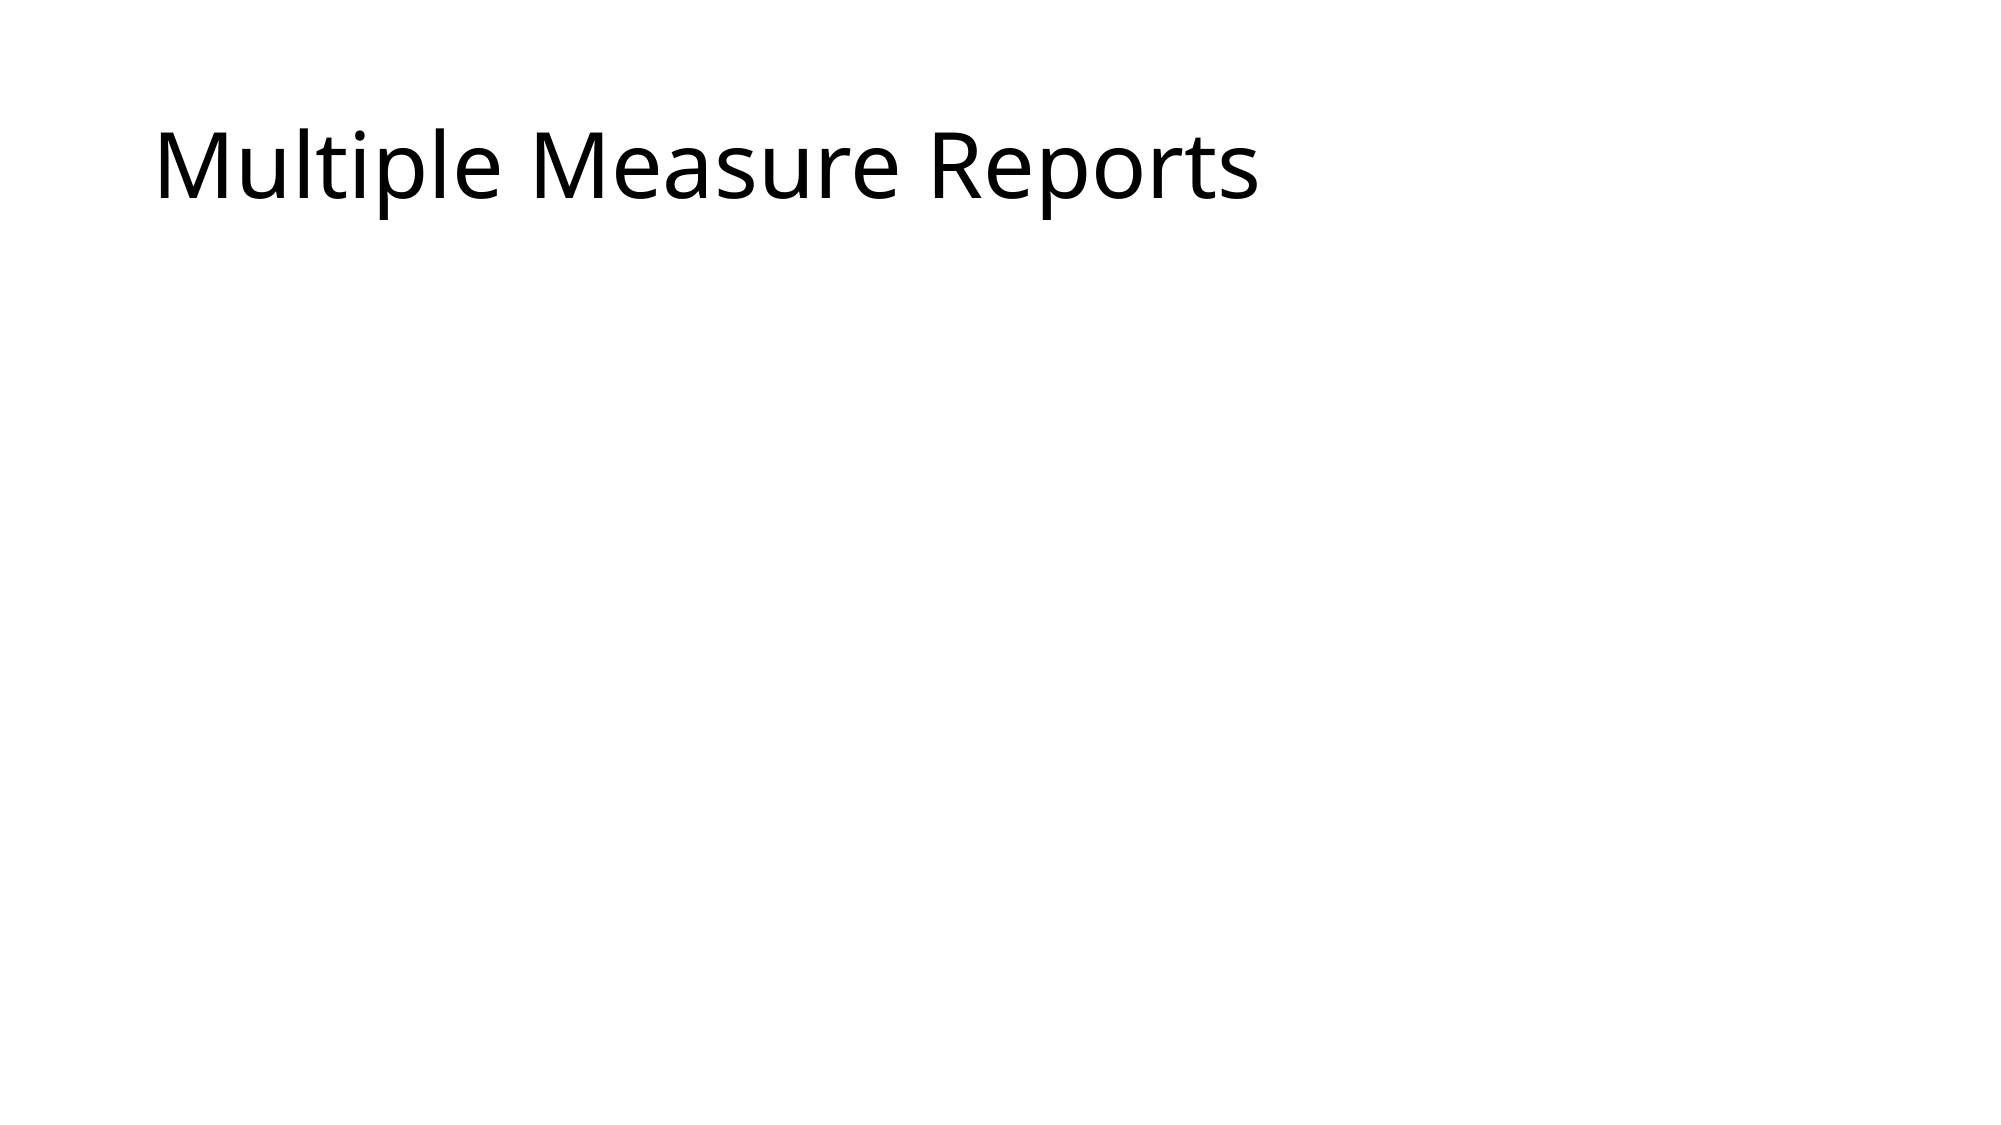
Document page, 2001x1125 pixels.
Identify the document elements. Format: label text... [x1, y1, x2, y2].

title Multiple Measure Reports [137, 59, 1863, 278]
